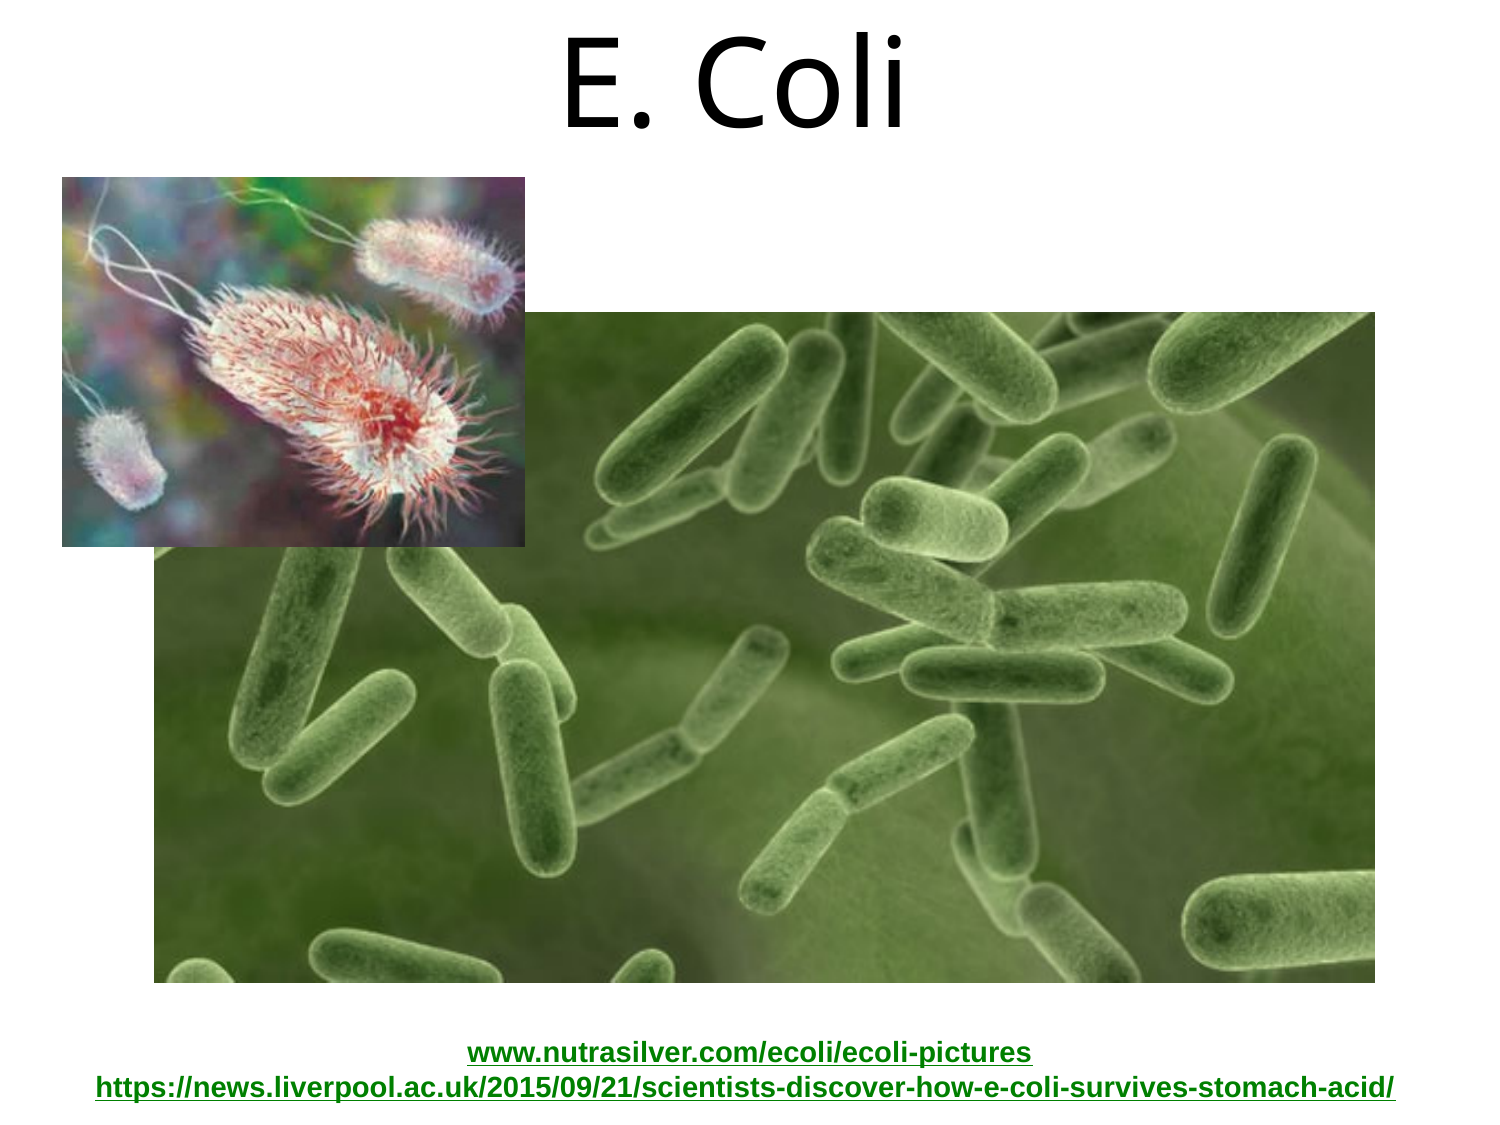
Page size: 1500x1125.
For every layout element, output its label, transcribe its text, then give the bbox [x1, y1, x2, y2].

footer www.nutrasilver.com/ecoli/ecoli-pictures https://news.liverpool.ac.uk/2015/09/21/scientists-discover-how-e-coli-survives-stomach-acid/ [0, 1025, 1500, 1113]
picture [62, 177, 1376, 983]
title E. Coli [0, 12, 1500, 143]
